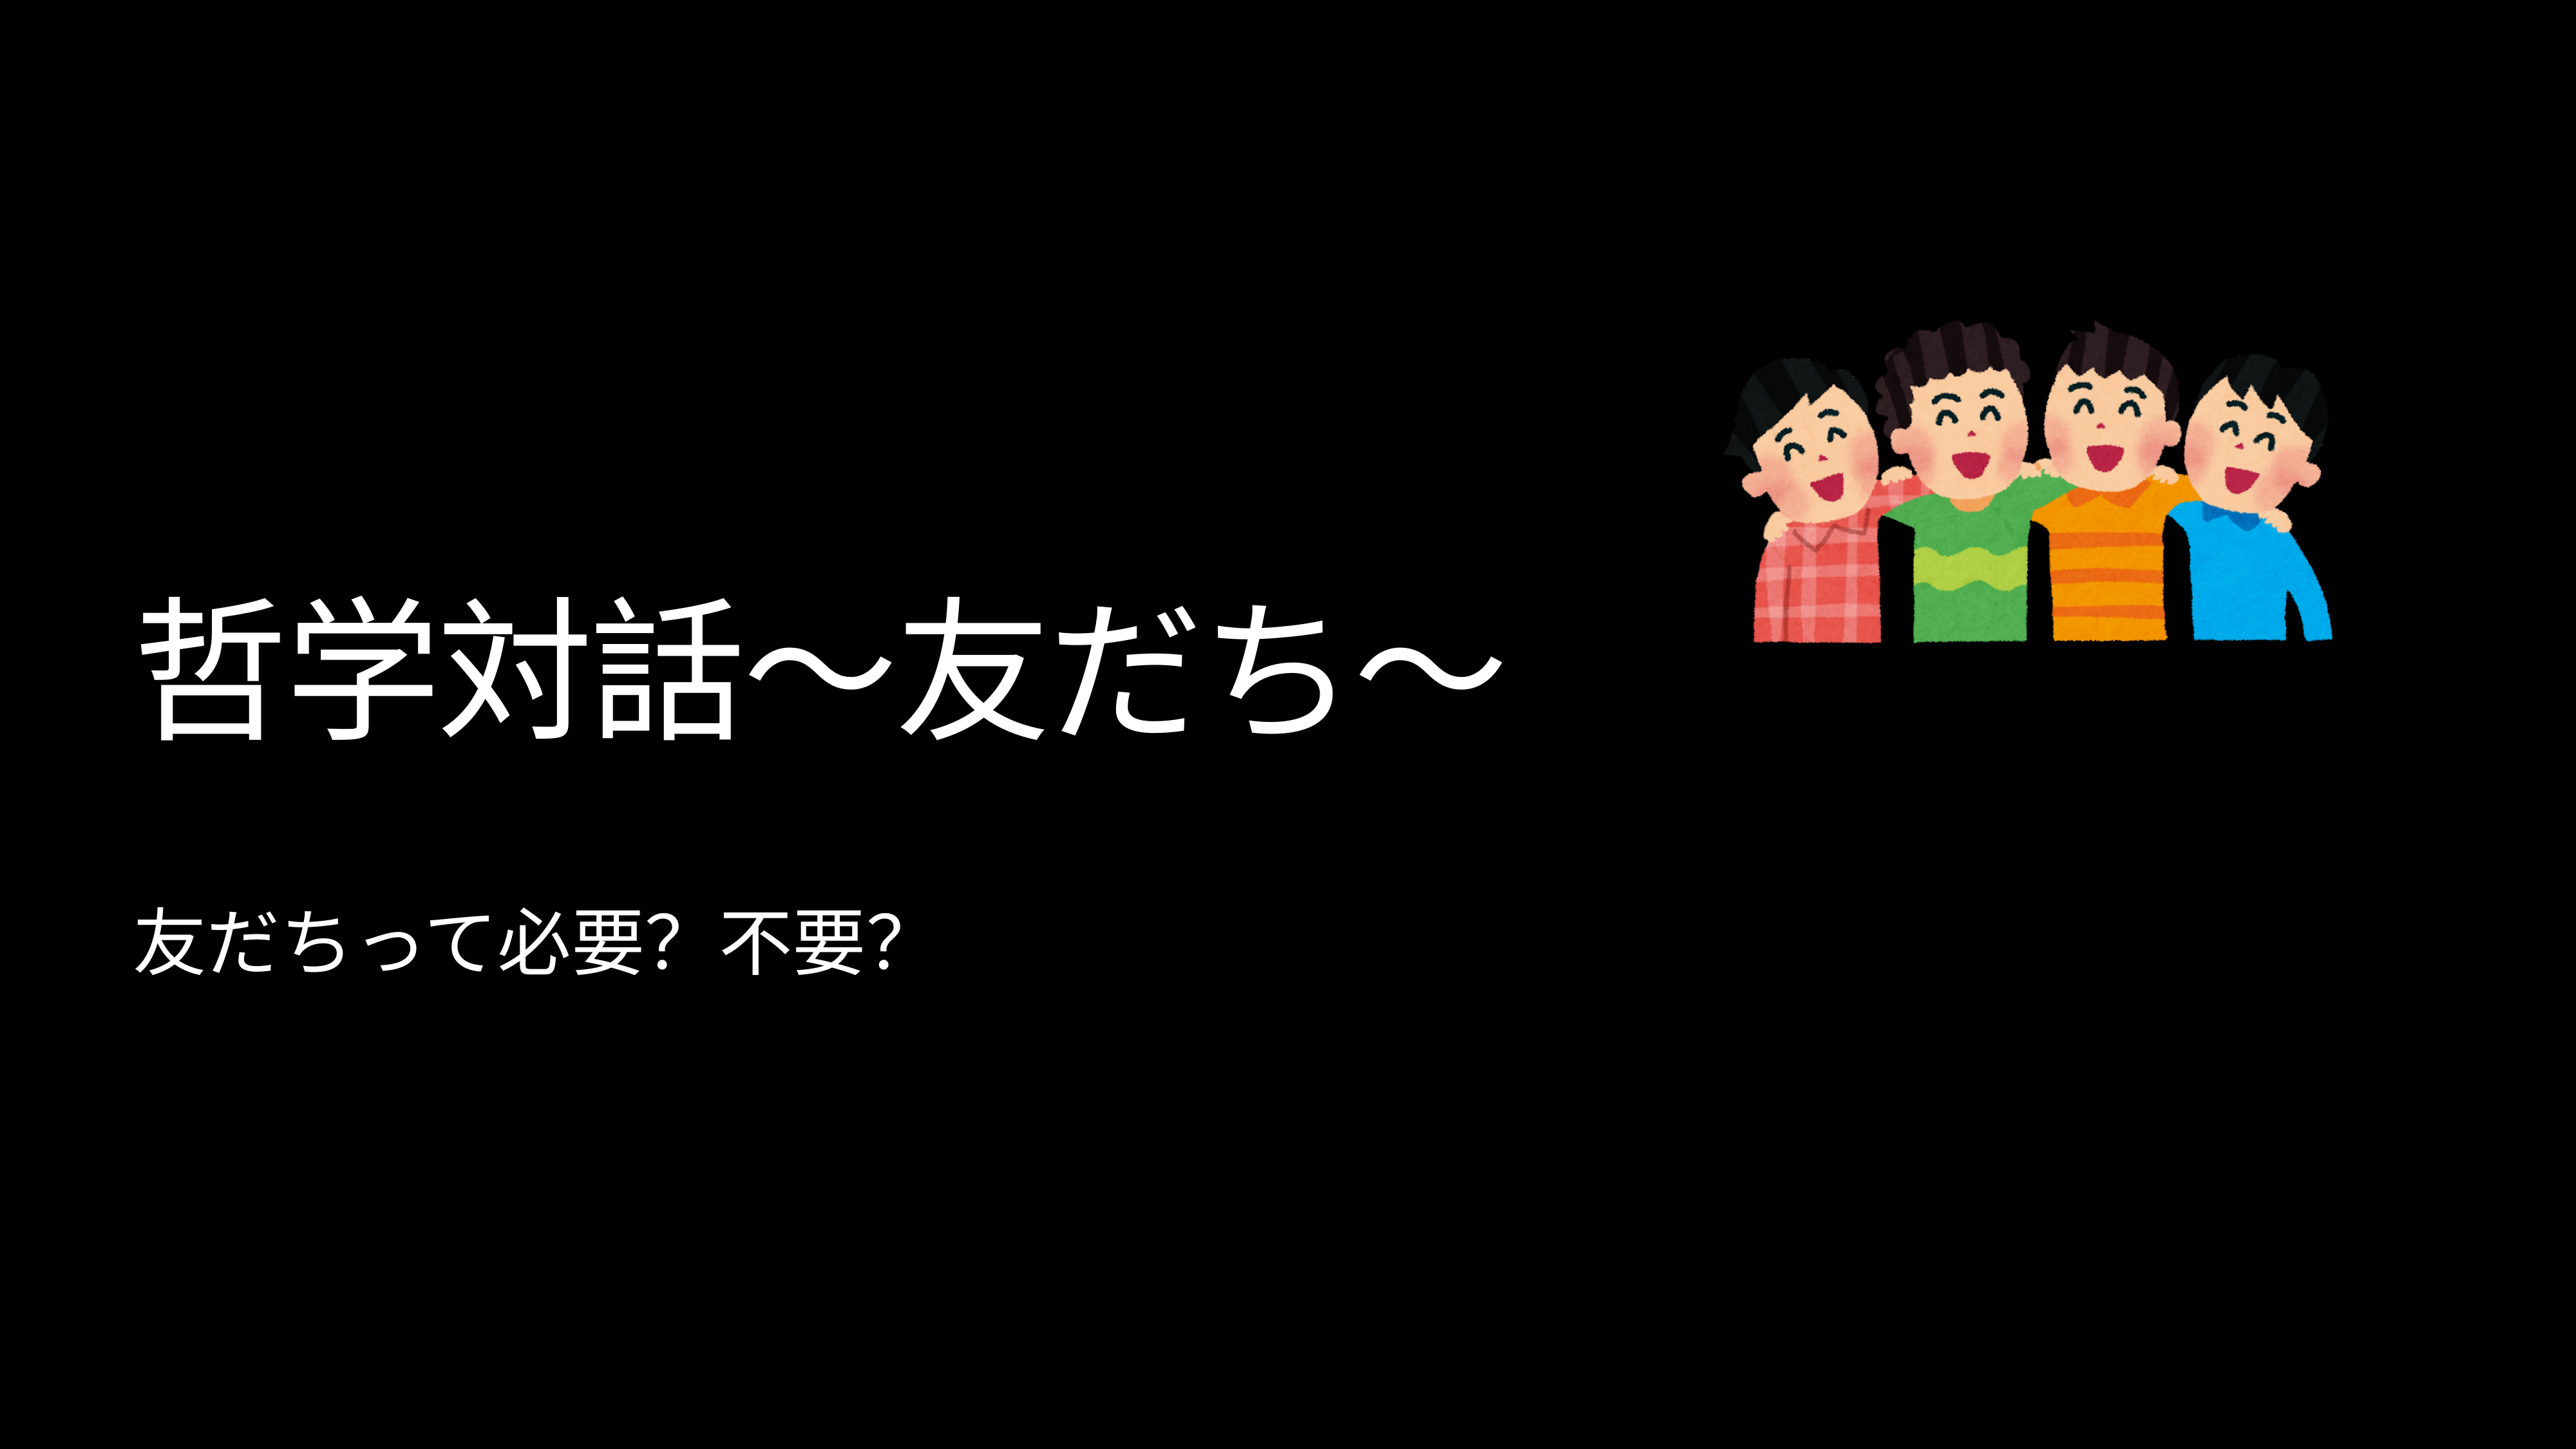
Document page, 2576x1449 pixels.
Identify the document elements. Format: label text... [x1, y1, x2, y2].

picture [1703, 287, 2351, 703]
title 哲学対話〜友だち〜 [127, 271, 2449, 764]
subtitle 友だちって必要？不要？ [127, 890, 2449, 1092]
